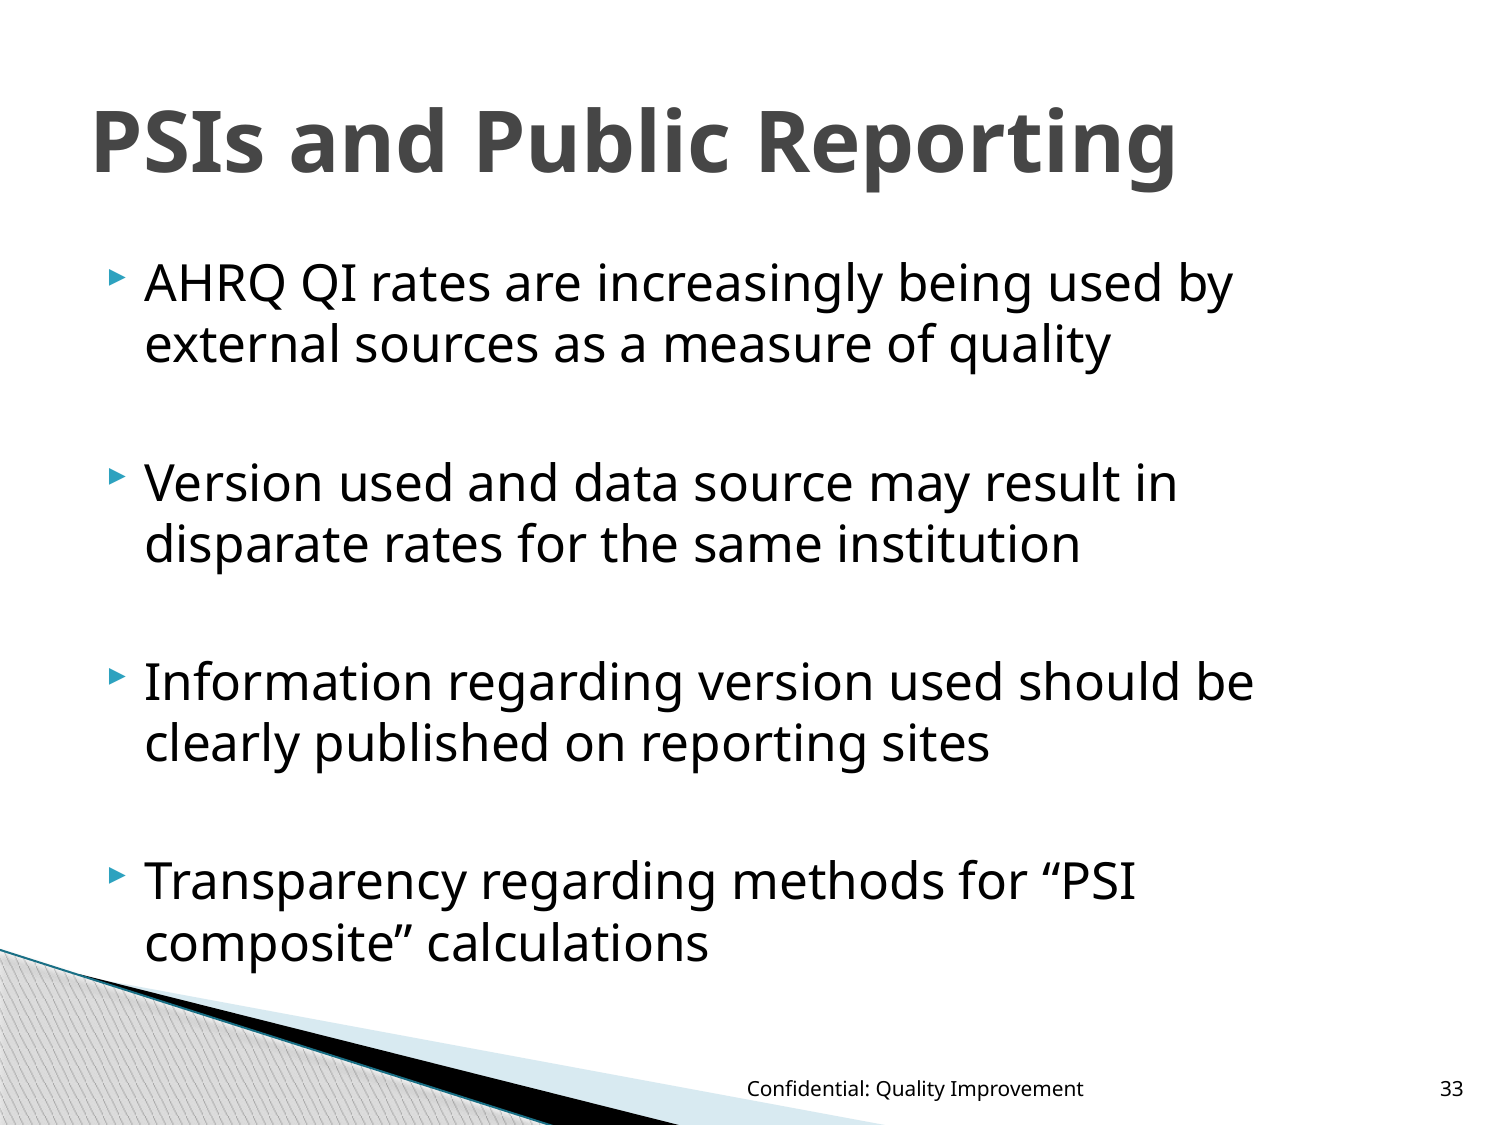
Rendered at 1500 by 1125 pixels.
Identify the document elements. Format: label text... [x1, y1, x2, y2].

footer Confidential: Quality Improvement [718, 1051, 1105, 1112]
title PSIs and Public Reporting [75, 45, 1425, 233]
list AHRQ QI rates are increasingly being used by external sources as a measure of quality Version used and data source may result in disparate rates for the same institution Information regarding version used should be clearly published on reporting sites Transparency regarding methods for “PSI composite” calculations [75, 243, 1425, 986]
slide_number 33 [1418, 1051, 1479, 1112]
